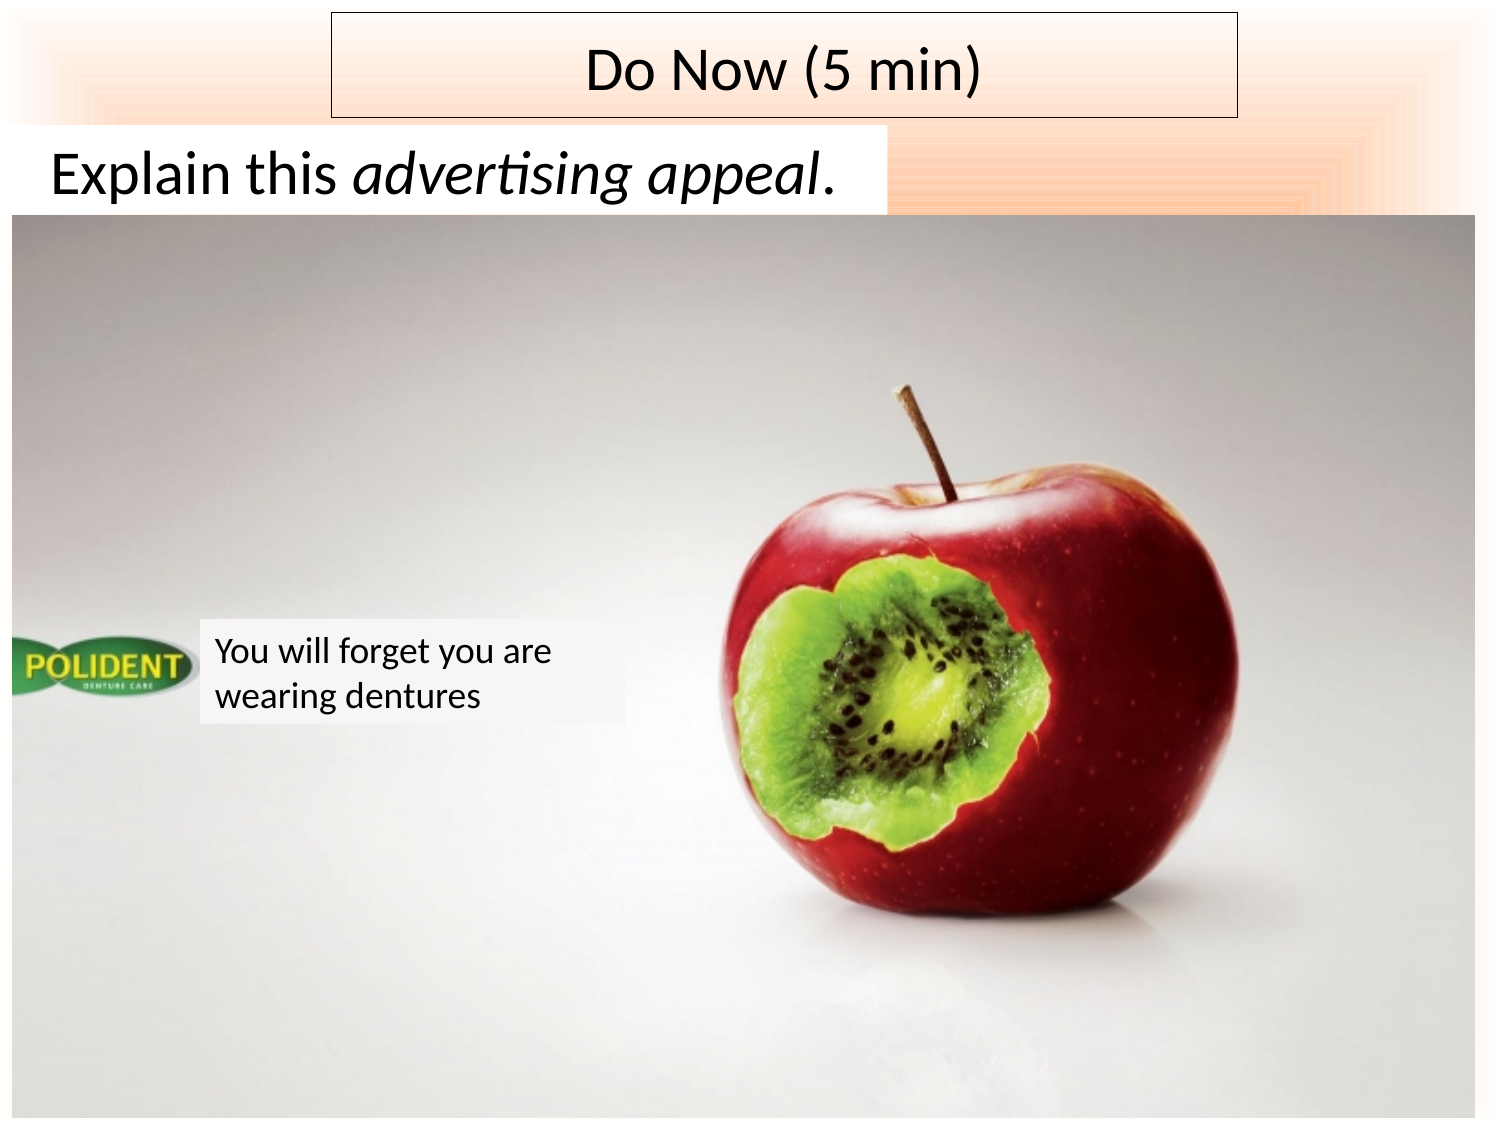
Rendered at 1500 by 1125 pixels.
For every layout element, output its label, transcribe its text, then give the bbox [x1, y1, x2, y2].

picture [12, 215, 1476, 1118]
text_box Do Now (5 min) [331, 12, 1238, 118]
text_box Explain this advertising appeal. [0, 125, 888, 215]
